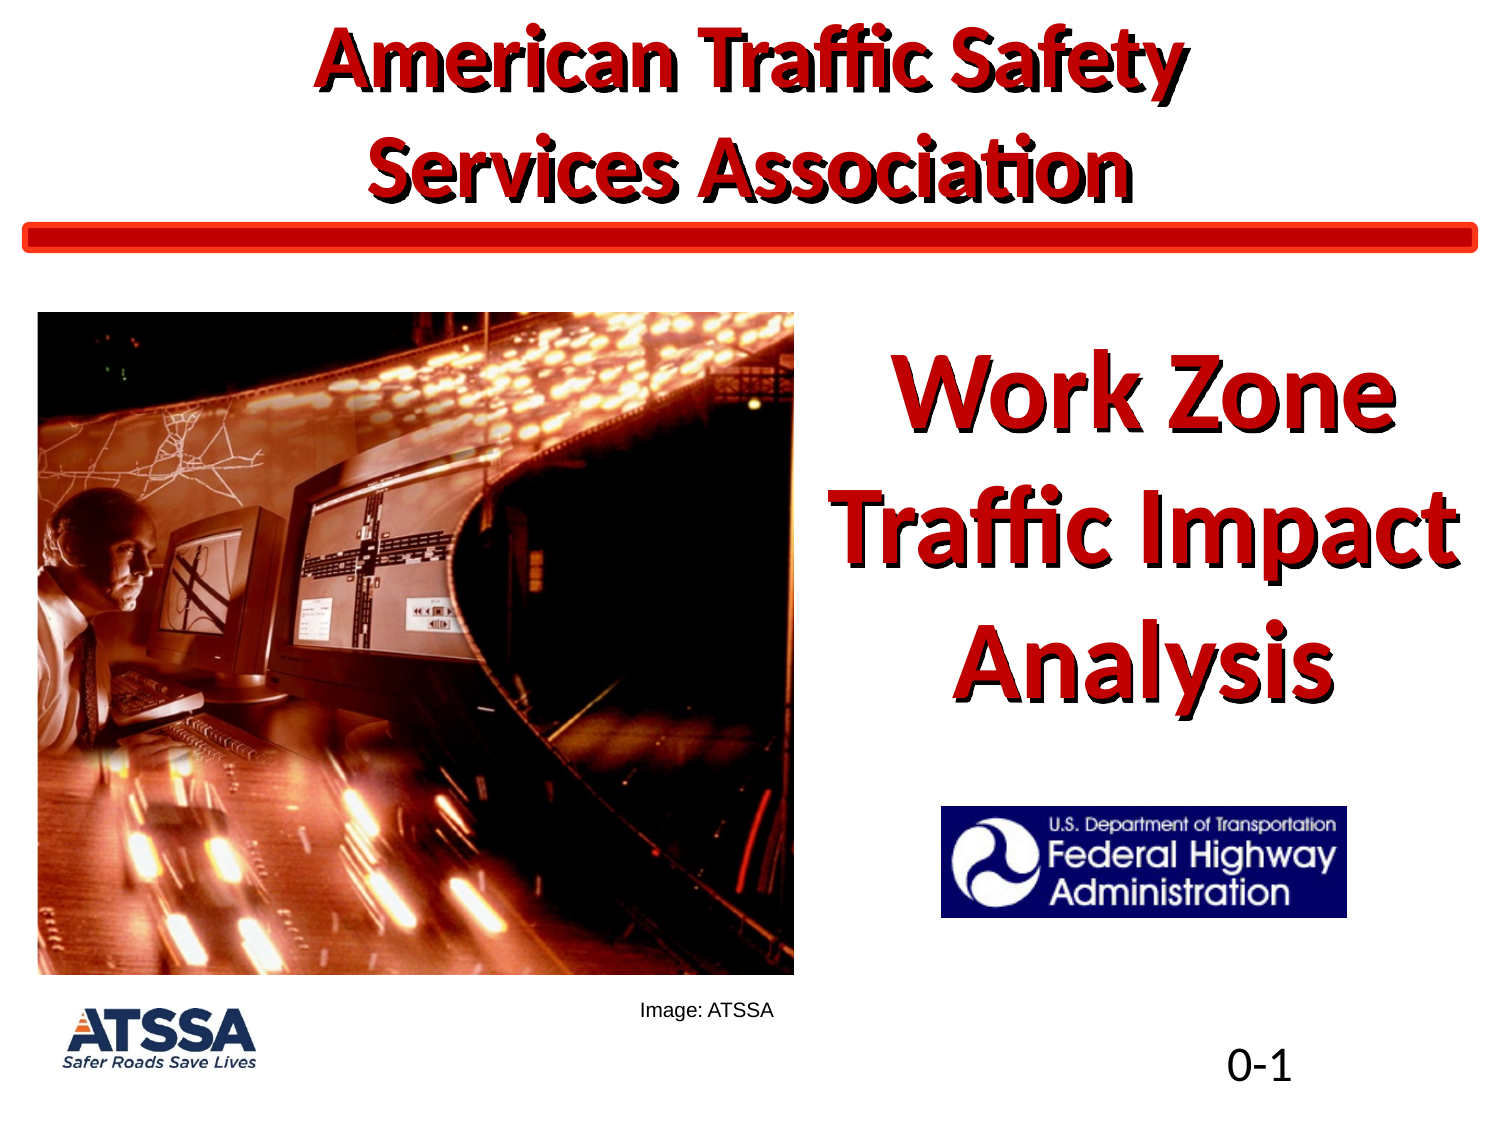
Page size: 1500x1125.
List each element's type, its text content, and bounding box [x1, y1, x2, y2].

picture [62, 1008, 256, 1068]
text_box Image: ATSSA [624, 988, 795, 1029]
title Work Zone Traffic Impact Analysis [787, 262, 1500, 776]
picture [37, 312, 795, 976]
picture [941, 806, 1347, 919]
text_box American Traffic Safety Services Association [0, 0, 1500, 213]
